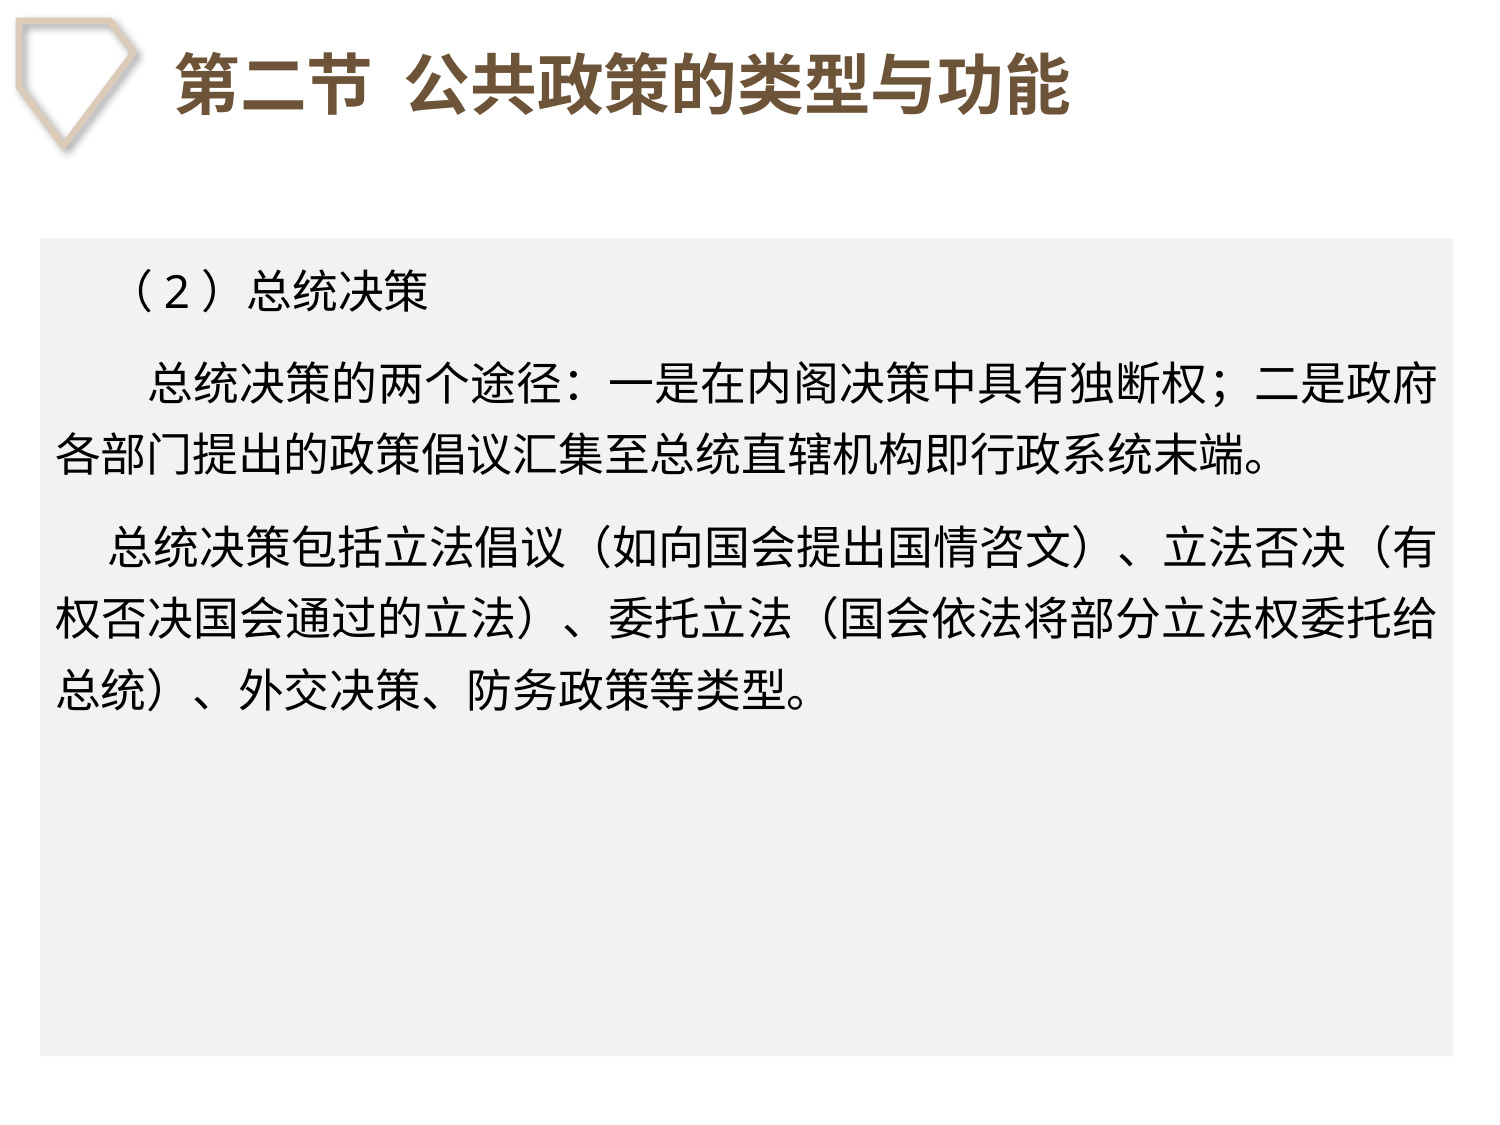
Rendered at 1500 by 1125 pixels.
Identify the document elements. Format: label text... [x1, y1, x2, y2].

list （2）总统决策 总统决策的两个途径：一是在内阁决策中具有独断权；二是政府各部门提出的政策倡议汇集至总统直辖机构即行政系统末端。 总统决策包括立法倡议（如向国会提出国情咨文）、立法否决（有权否决国会通过的立法）、委托立法（国会依法将部分立法权委托给总统）、外交决策、防务政策等类型。 [40, 238, 1454, 1057]
title 第二节 公共政策的类型与功能 [158, 18, 1456, 159]
